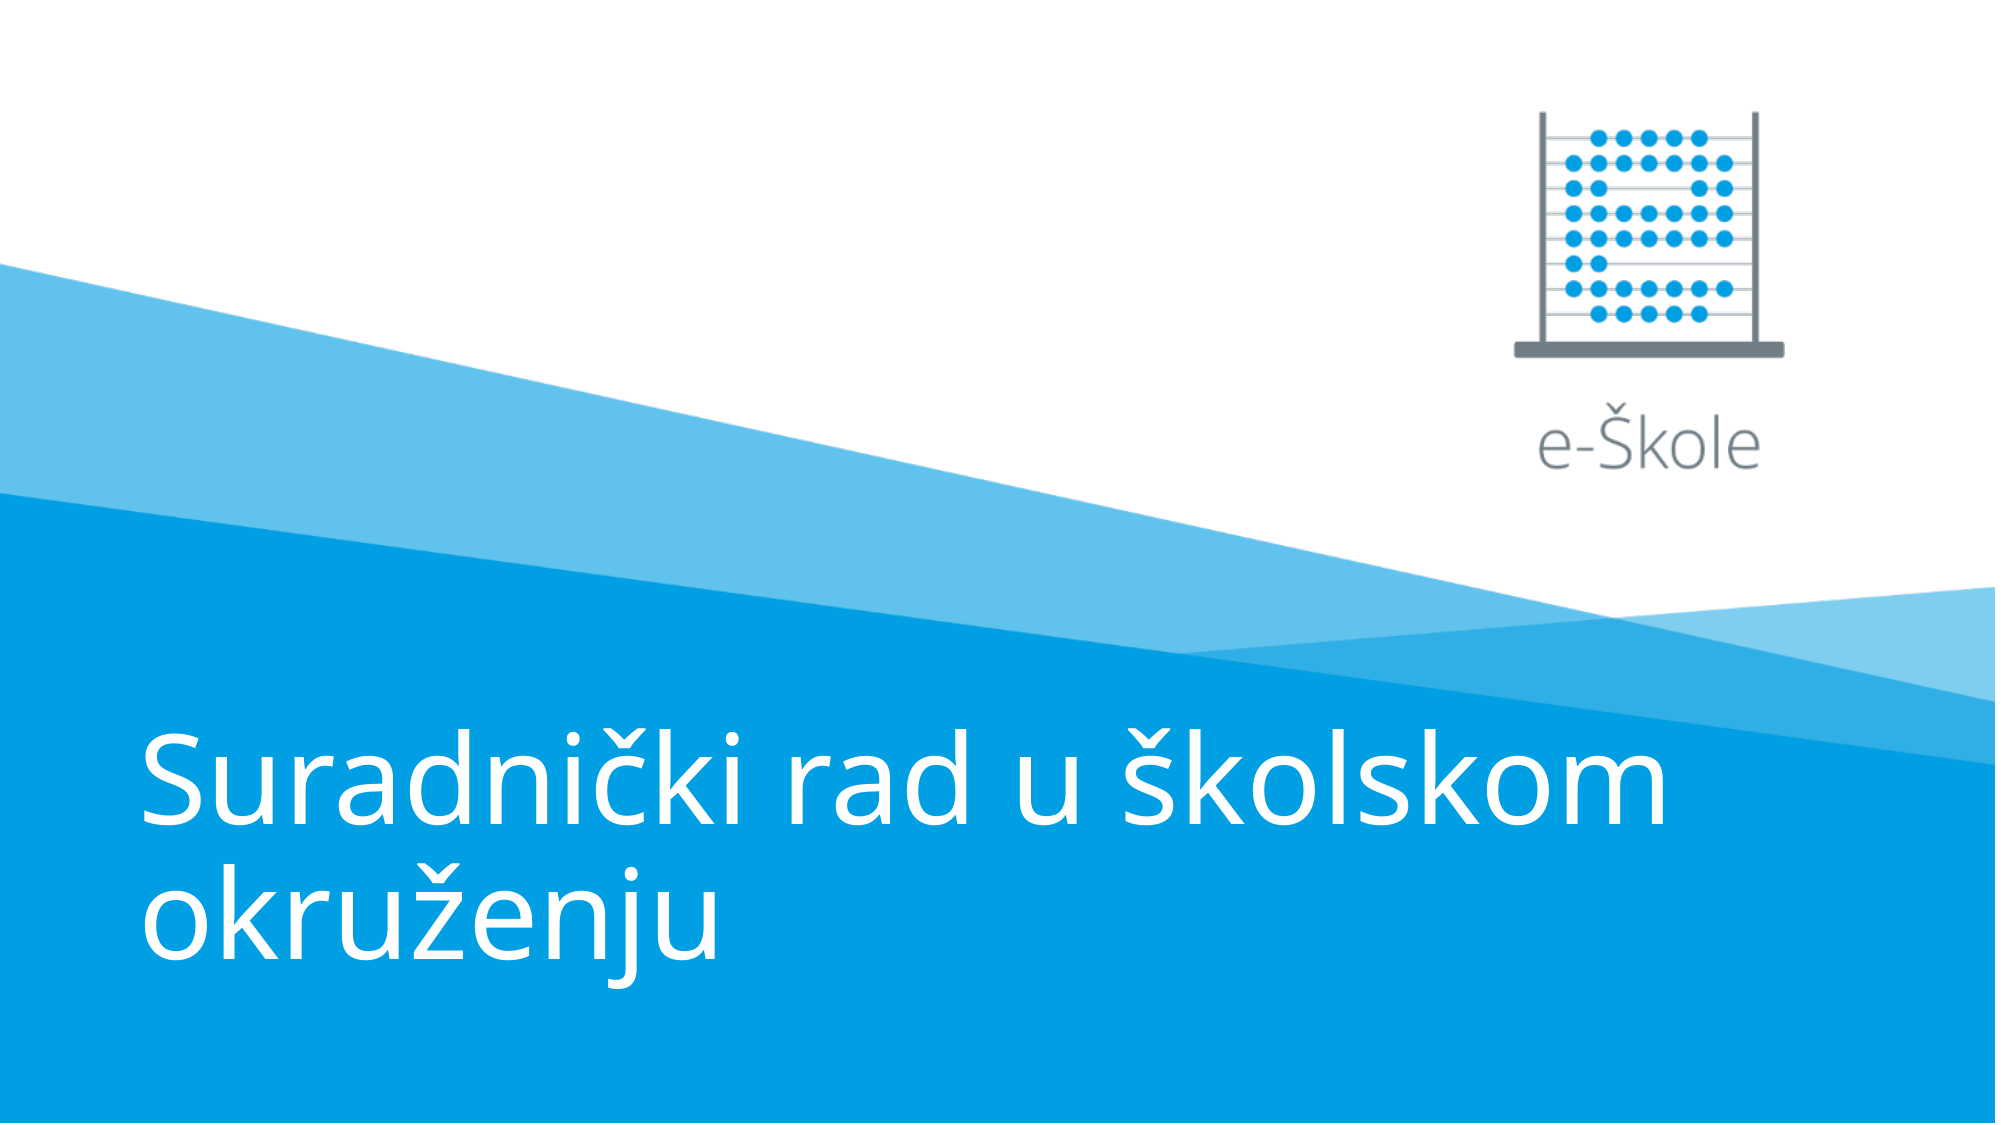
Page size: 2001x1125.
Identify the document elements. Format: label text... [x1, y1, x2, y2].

picture [0, 0, 1995, 764]
title Suradnički rad u školskom okruženju [123, 682, 1802, 1021]
